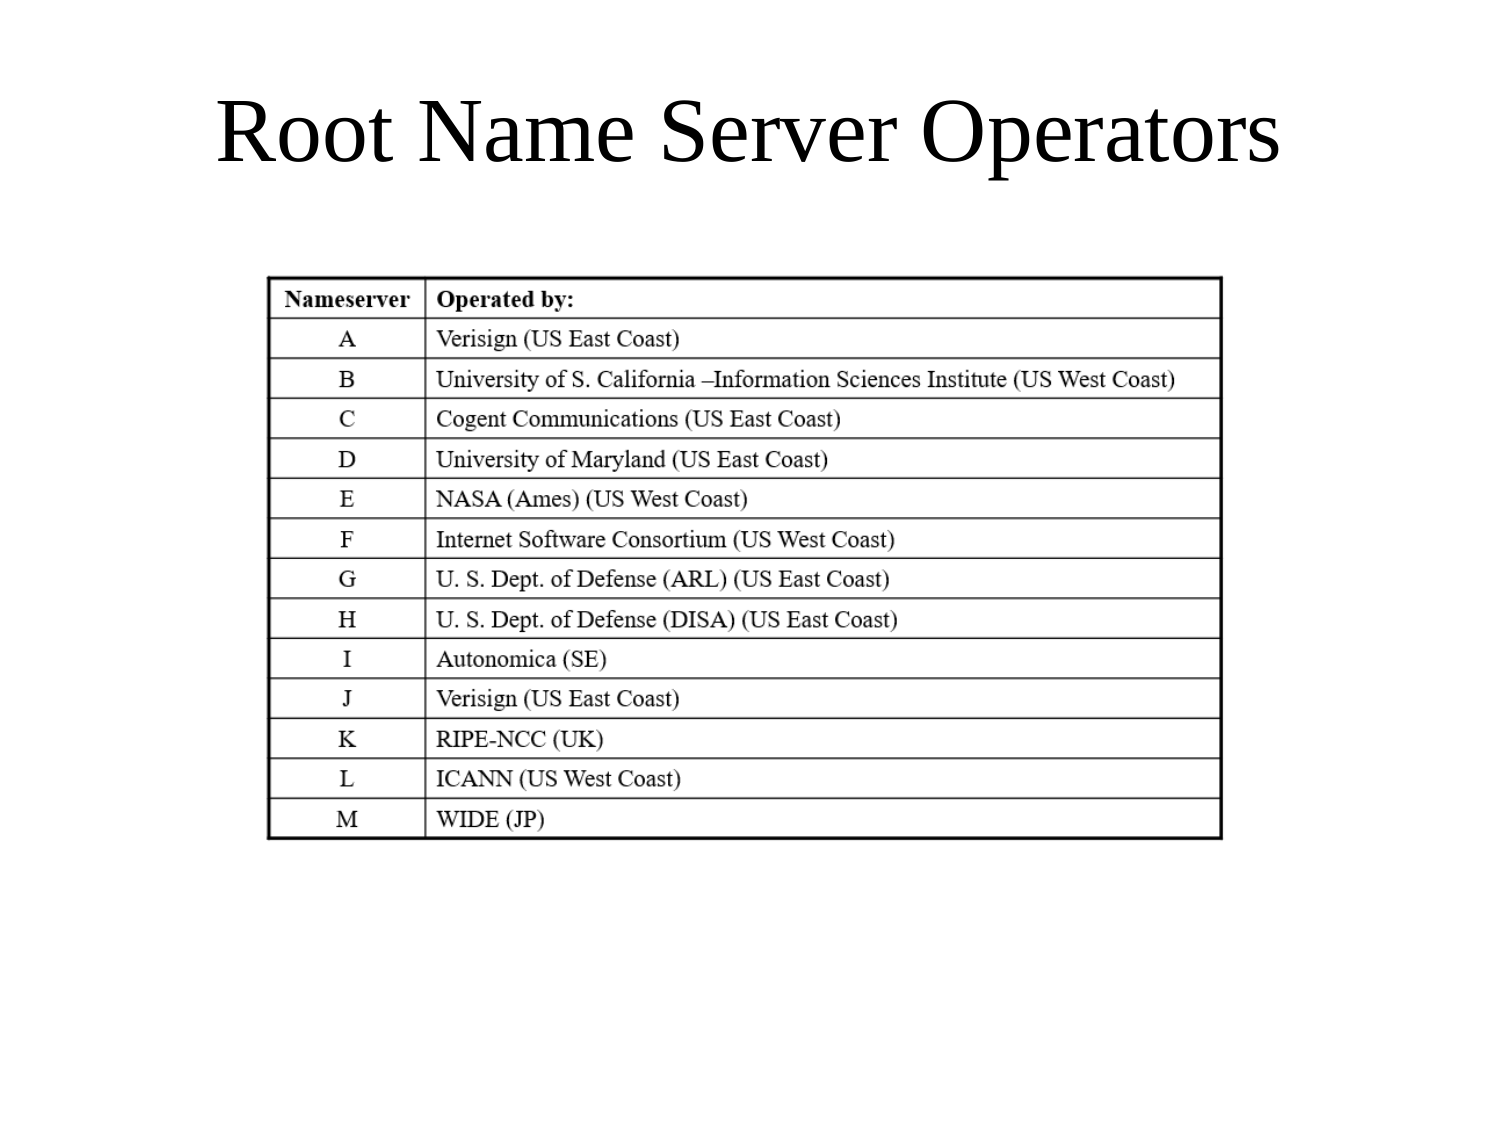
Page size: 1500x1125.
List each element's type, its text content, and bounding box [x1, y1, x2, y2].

title Root Name Server Operators [112, 31, 1388, 219]
picture [262, 270, 1238, 855]
